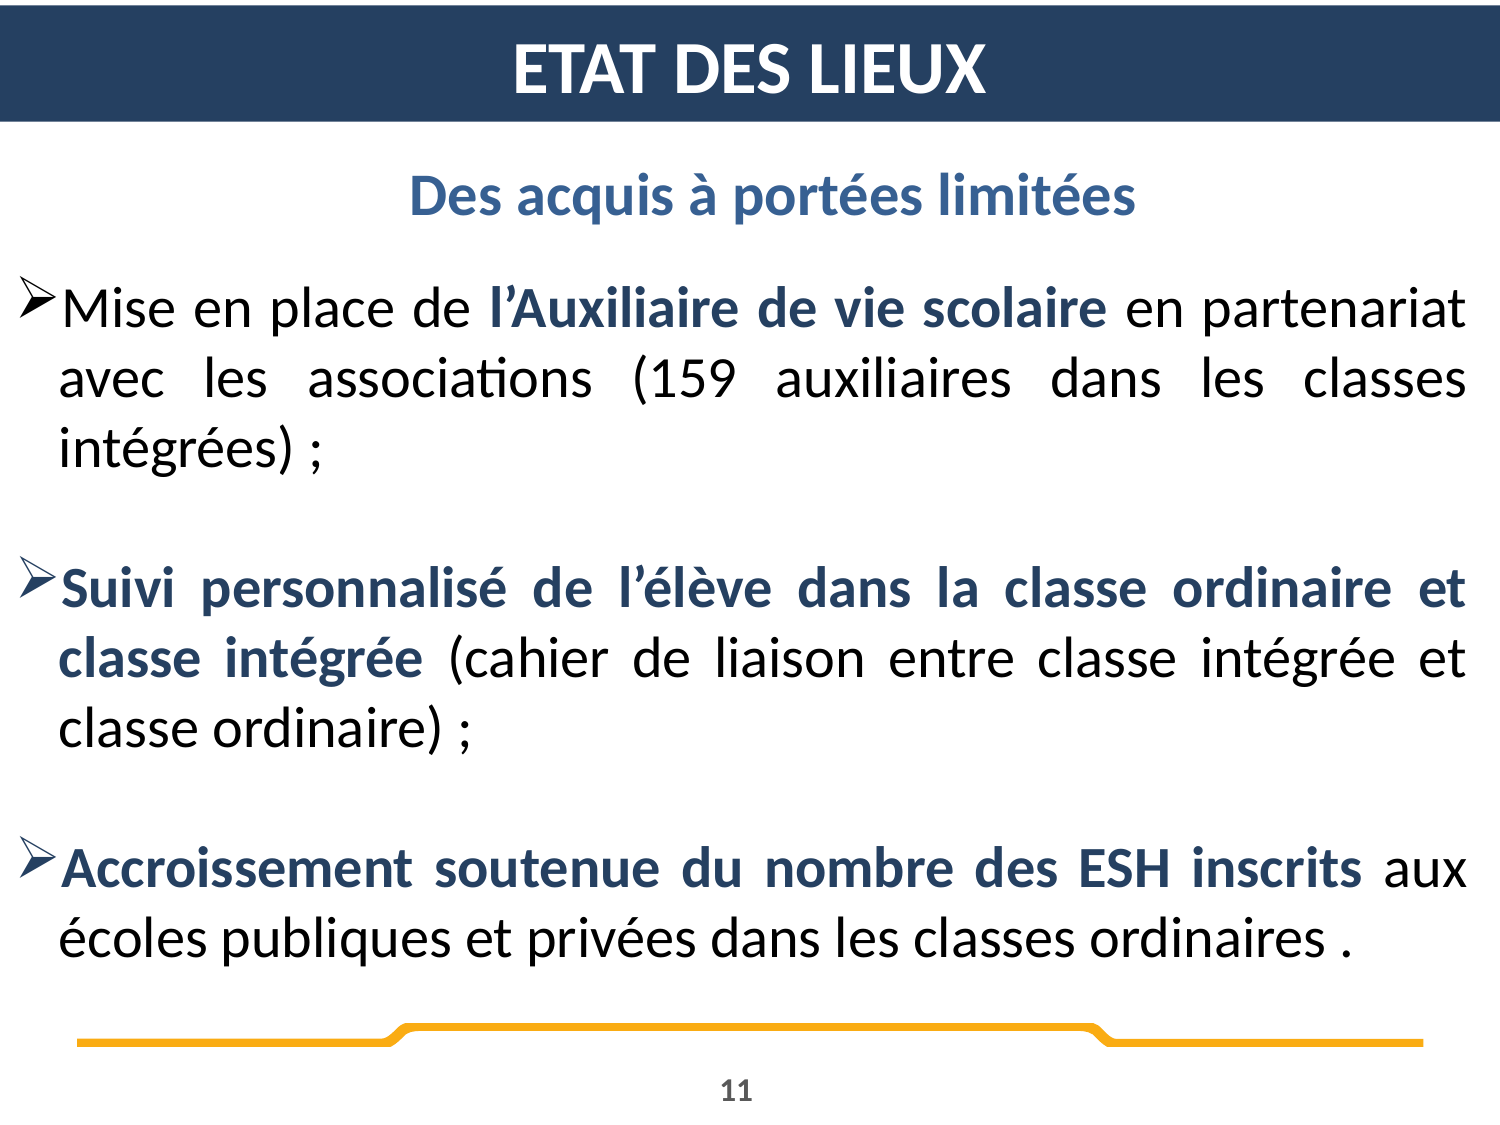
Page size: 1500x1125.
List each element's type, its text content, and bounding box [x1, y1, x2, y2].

text_box Des acquis à portées limitées [64, 147, 1483, 262]
slide_number 11 [561, 1057, 911, 1118]
text_box Etat des lieux [0, 5, 1500, 122]
text_box Mise en place de l’Auxiliaire de vie scolaire en partenariat avec les associations (159 auxiliaires dans les classes intégrées) ; Suivi personnalisé de l’élève dans la classe ordinaire et classe intégrée (cahier de liaison entre classe intégrée et classe ordinaire) ; Accroissement soutenue du nombre des ESH inscrits aux écoles publiques et privées dans les classes ordinaires . [0, 262, 1483, 1047]
